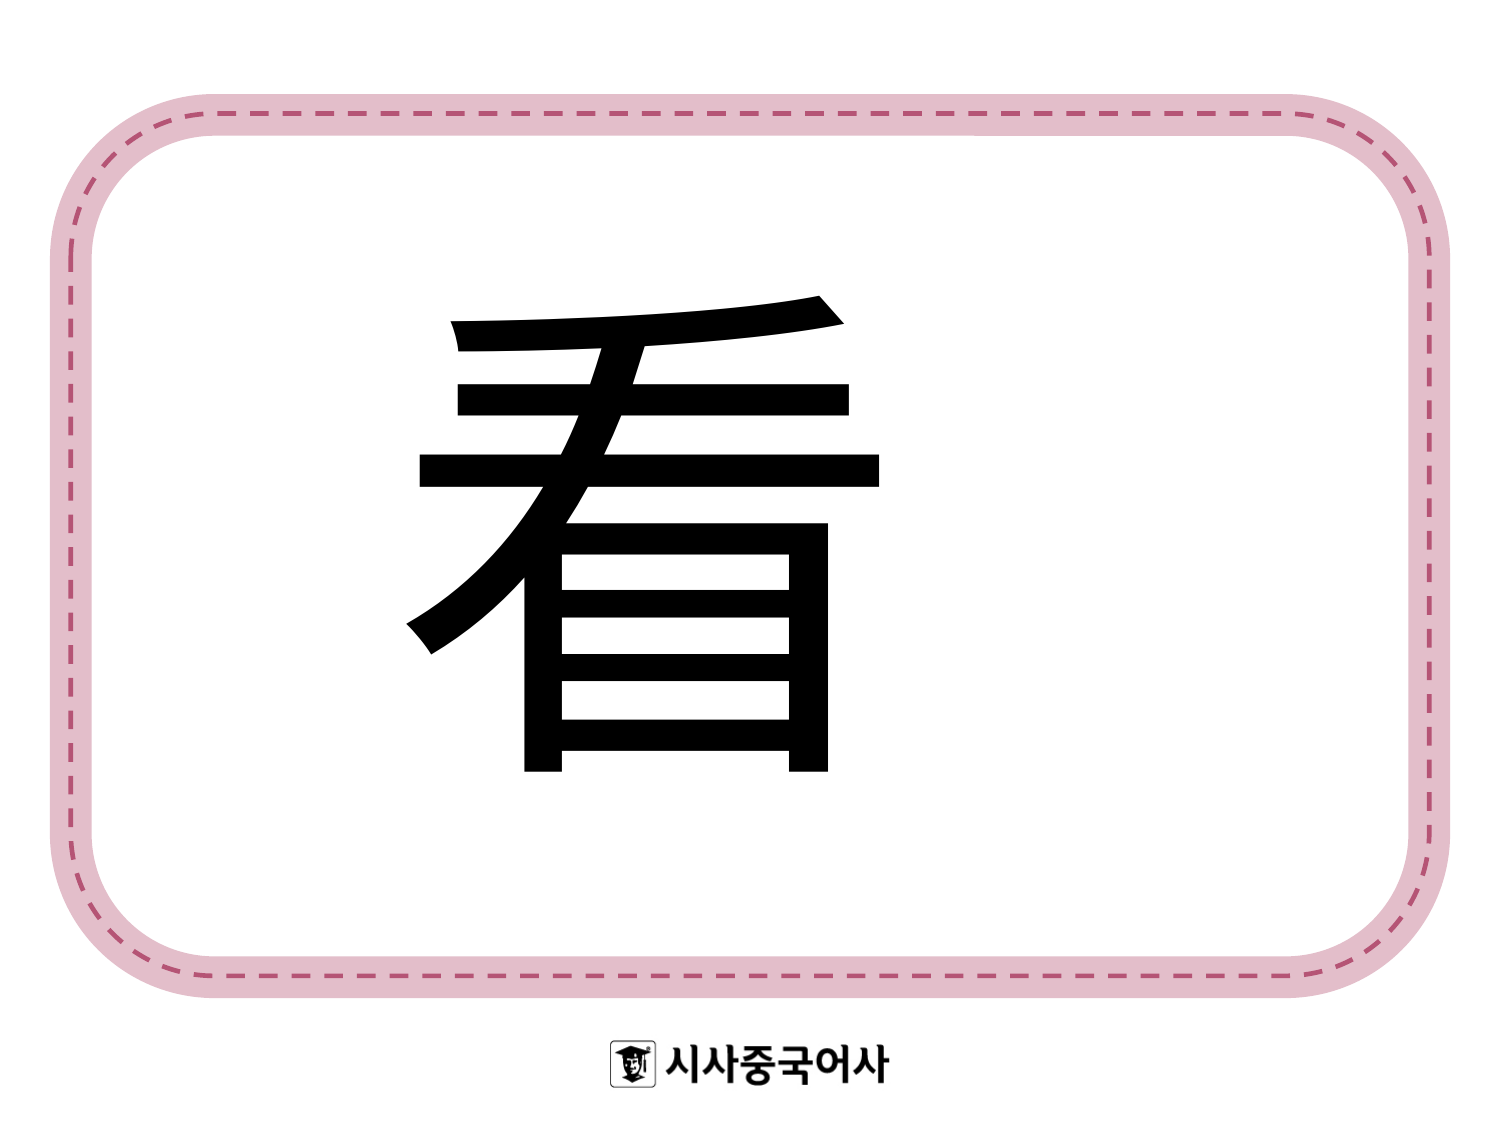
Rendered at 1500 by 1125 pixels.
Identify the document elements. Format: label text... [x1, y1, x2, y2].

picture [602, 1034, 898, 1094]
text_box 看 [145, 189, 1354, 853]
